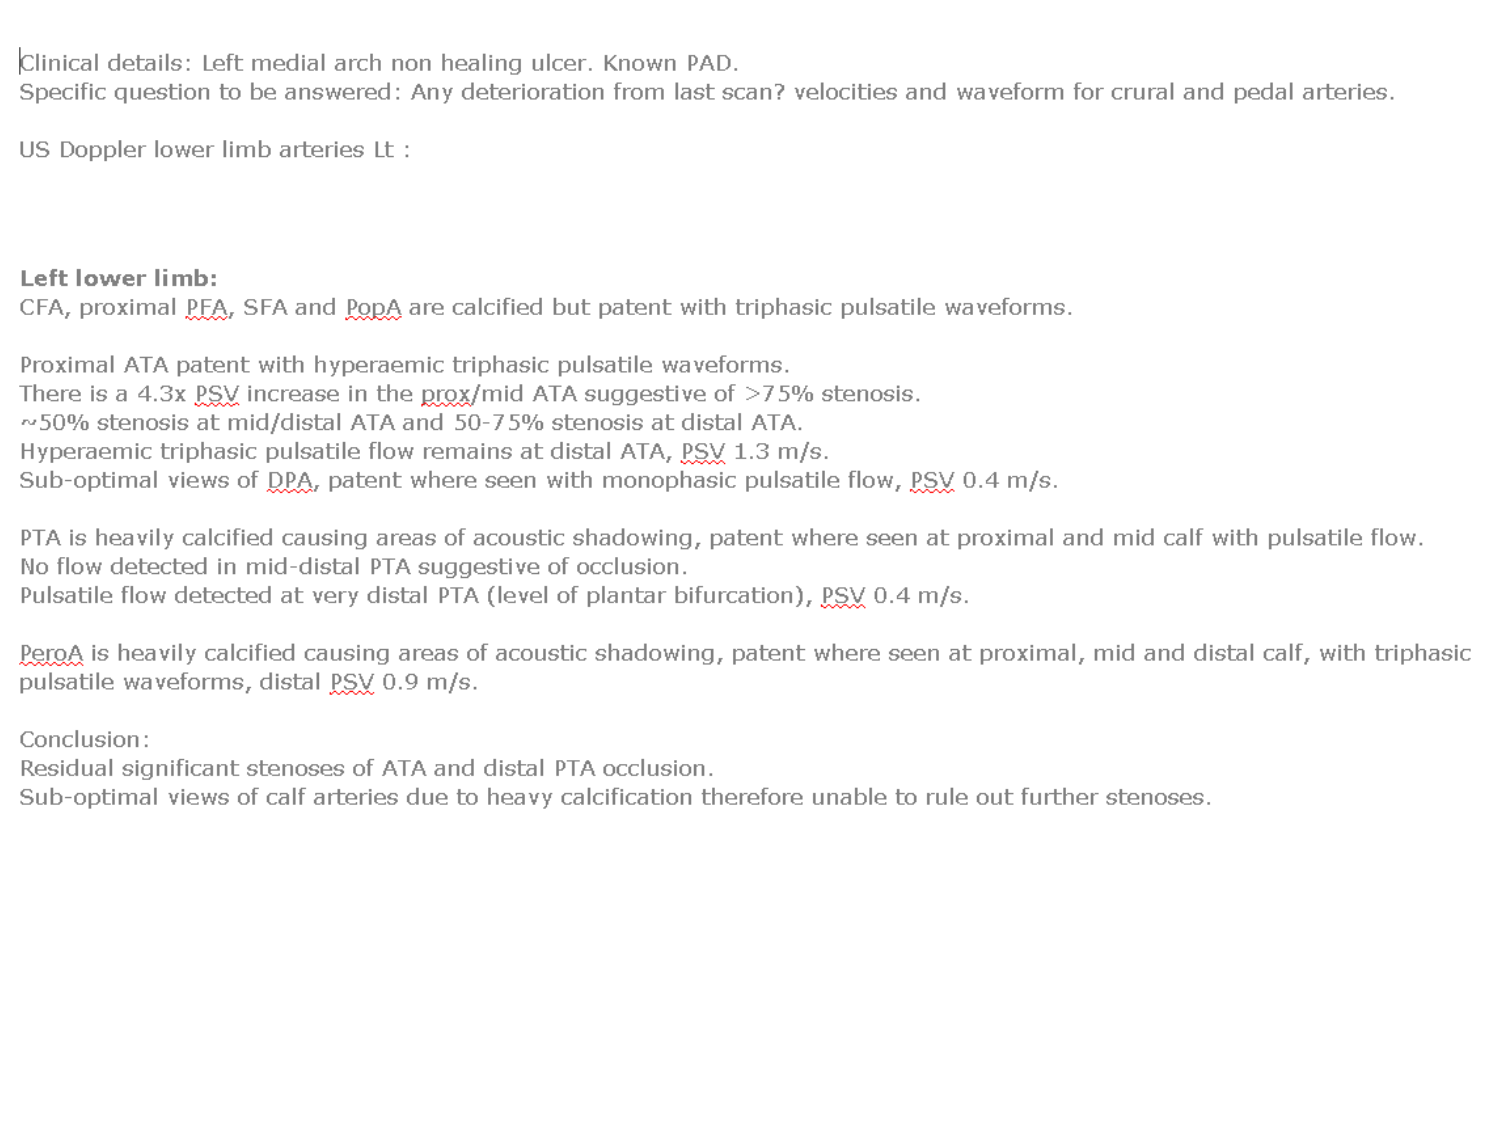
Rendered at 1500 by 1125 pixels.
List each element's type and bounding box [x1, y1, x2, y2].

picture [18, 260, 1480, 818]
picture [18, 46, 1480, 180]
